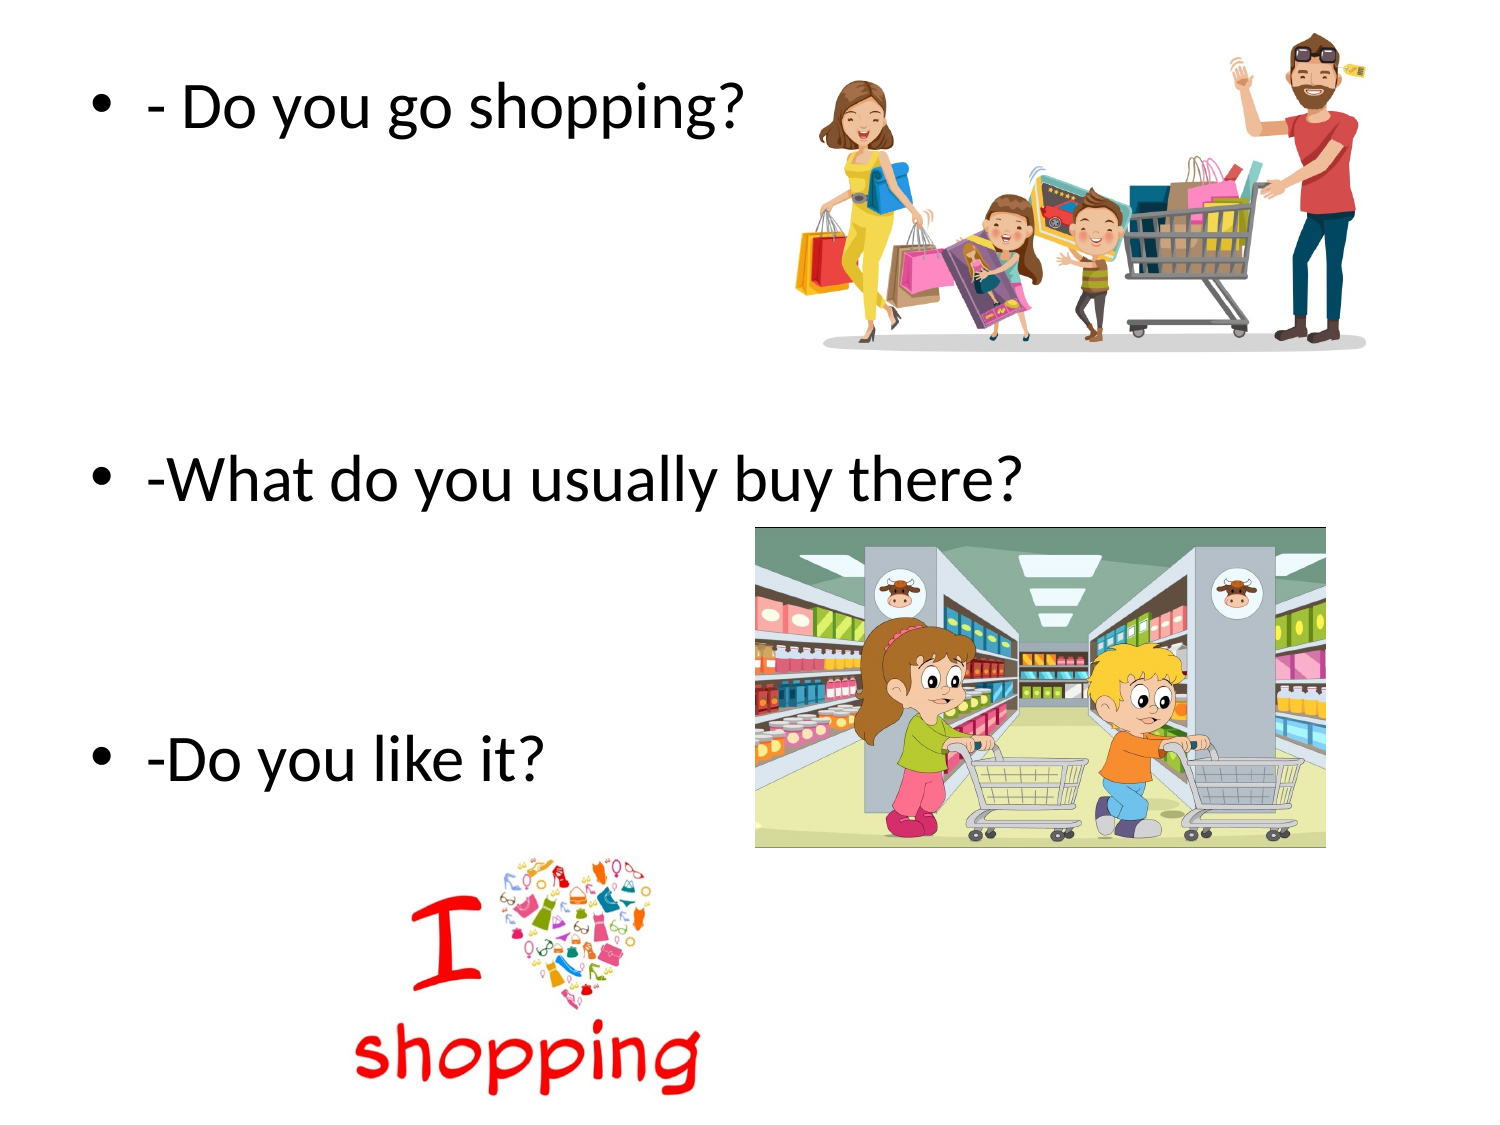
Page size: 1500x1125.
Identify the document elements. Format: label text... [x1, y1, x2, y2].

picture [322, 828, 733, 1125]
list - Do you go shopping? -What do you usually buy there? -Do you like it? [75, 54, 1425, 1005]
picture [773, 20, 1390, 367]
picture [754, 526, 1326, 848]
